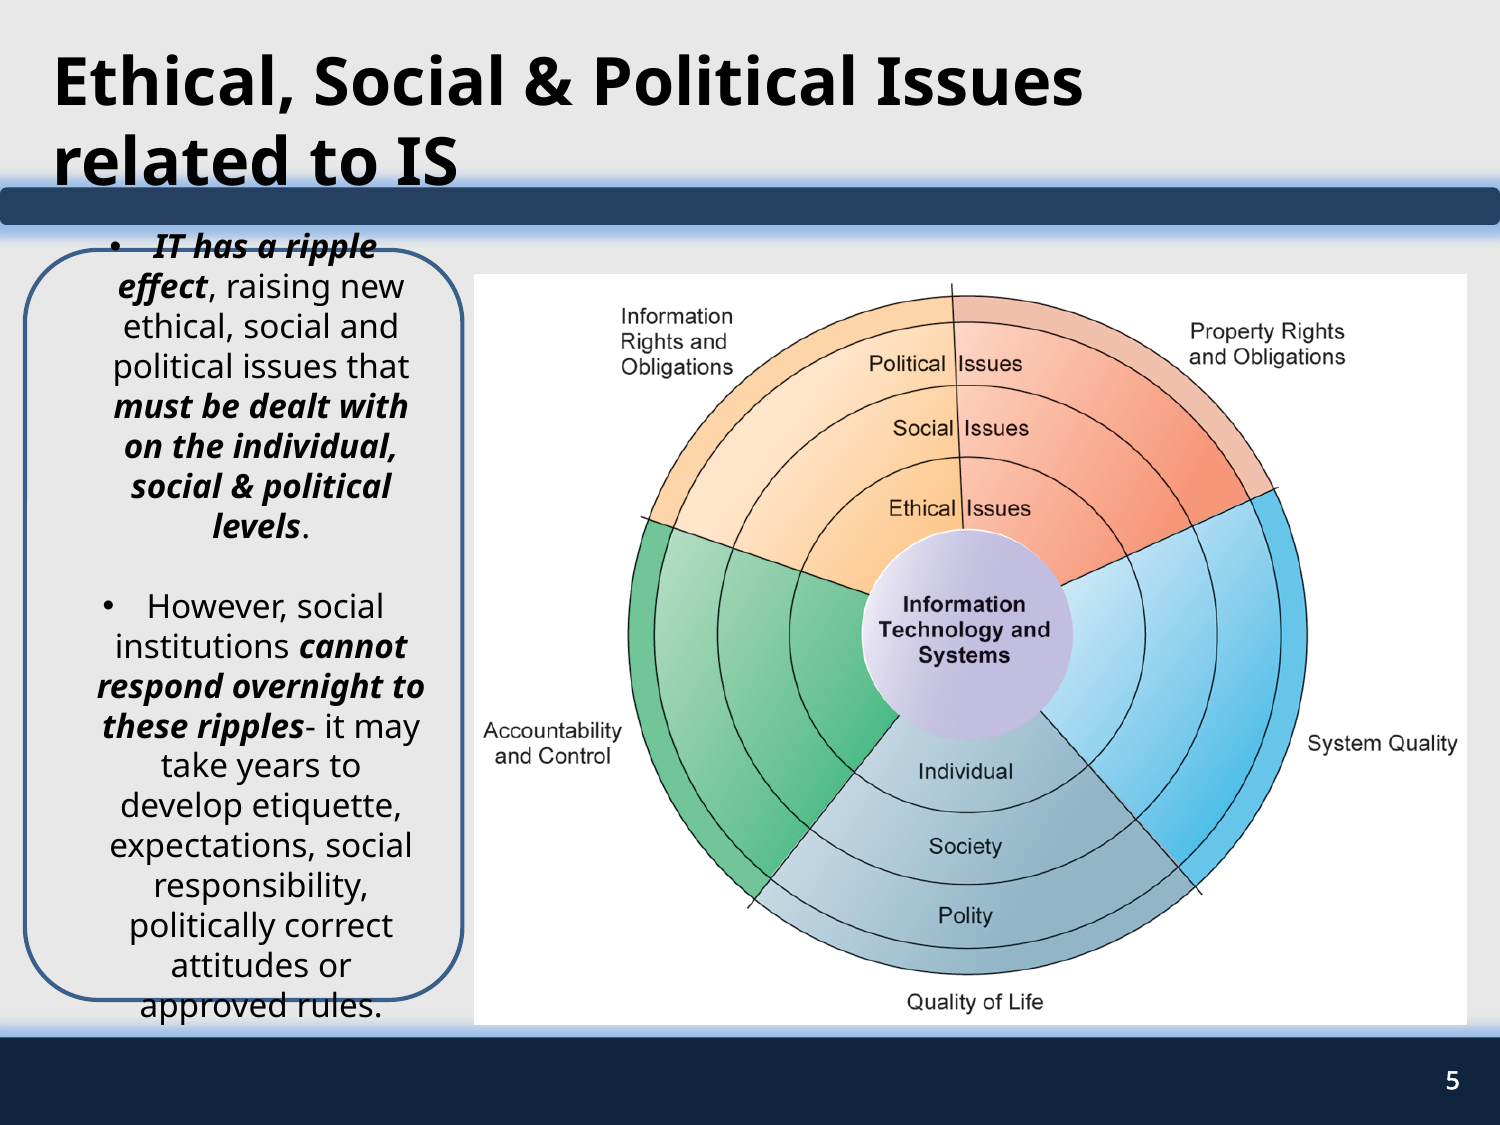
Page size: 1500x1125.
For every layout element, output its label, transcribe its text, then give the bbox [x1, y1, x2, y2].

title Ethical, Social & Political Issues related to IS [37, 62, 1338, 176]
slide_number 5 [1412, 1050, 1475, 1113]
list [474, 274, 1467, 1026]
text_box IT has a ripple effect, raising new ethical, social and political issues that must be dealt with on the individual, social & political levels. However, social institutions cannot respond overnight to these ripples- it may take years to develop etiquette, expectations, social responsibility, politically correct attitudes or approved rules. [22, 247, 465, 1003]
